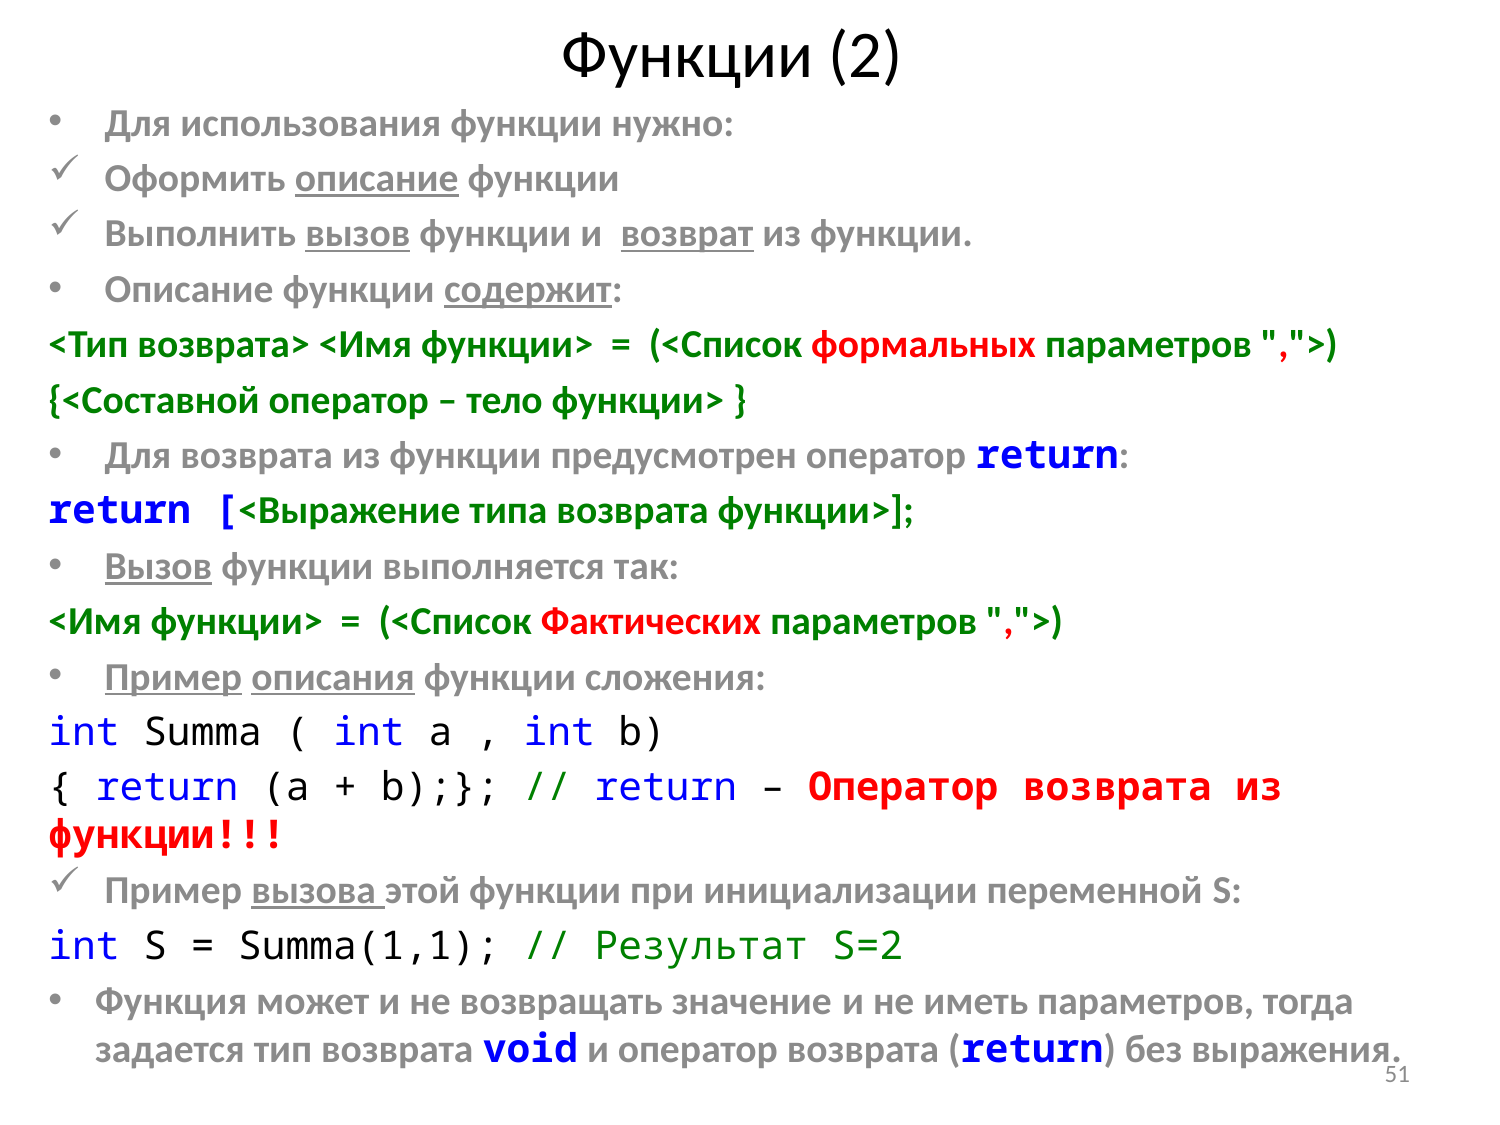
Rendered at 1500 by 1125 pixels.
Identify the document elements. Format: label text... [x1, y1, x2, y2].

slide_number 51 [1074, 1042, 1425, 1103]
text_box Для использования функции нужно: Оформить описание функции Выполнить вызов функции и возврат из функции. Описание функции содержит: <Тип возврата> <Имя функции> = (<Список формальных параметров ",">) {<Составной оператор – тело функции> } Для возврата из функции предусмотрен оператор return: return [<Выражение типа возврата функции>]; Вызов функции выполняется так: <Имя функции> = (<Список Фактических параметров ",">) Пример описания функции сложения: int Summa ( int a , int b) { return (a + b);}; // return – Оператор возврата из функции!!! Пример вызова этой функции при инициализации переменной S: int S = Summa(1,1); // Результат S=2 Функция может и не возвращать значение и не иметь параметров, тогда задается тип возврата void и оператор возврата (return) без выражения. [33, 89, 1500, 1047]
title Функции (2) [159, 0, 1306, 89]
